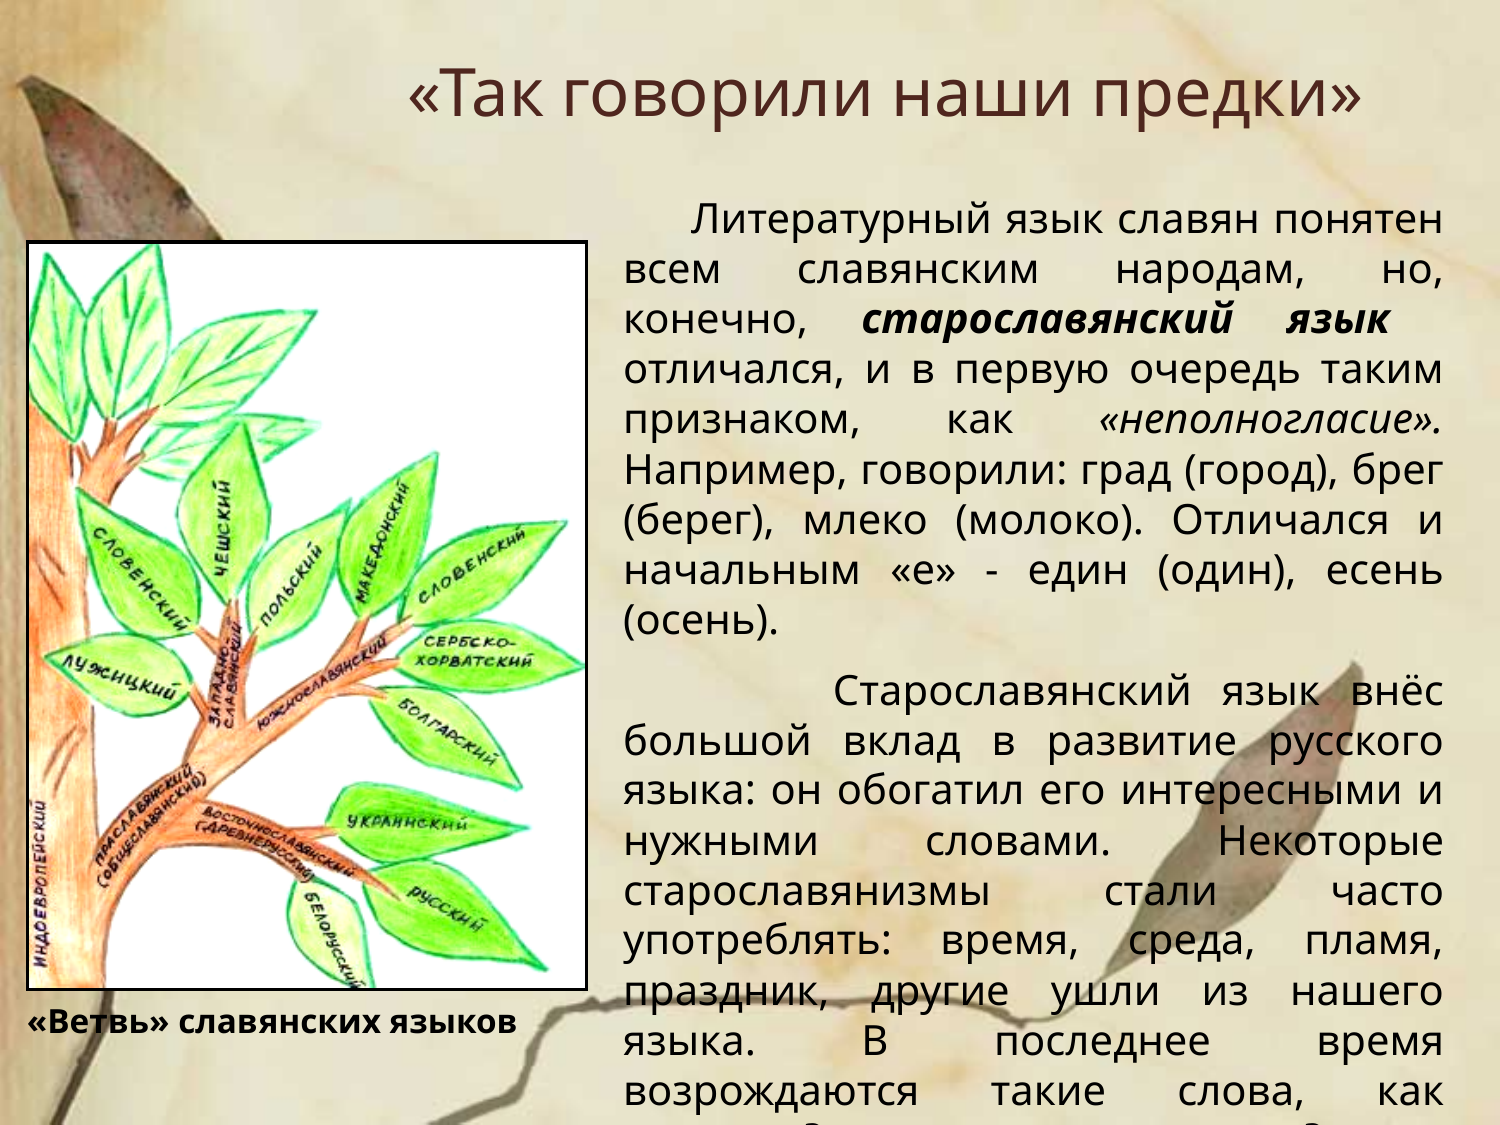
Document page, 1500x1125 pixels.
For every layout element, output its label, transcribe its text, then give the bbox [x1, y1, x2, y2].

text_box «Так говорили наши предки» [324, 42, 1447, 138]
text_box «Ветвь» славянских языков [12, 992, 534, 1047]
text_box Литературный язык славян понятен всем славянским народам, но, конечно, старославянский язык отличался, и в первую очередь таким признаком, как «неполногласие». Например, говорили: град (город), брег (берег), млеко (молоко). Отличался и начальным «е» - един (один), есень (осень). Старославянский язык внёс большой вклад в развитие русского языка: он обогатил его интересными и нужными словами. Некоторые старославянизмы стали часто употреблять: время, среда, пламя, праздник, другие ушли из нашего языка. В последнее время возрождаются такие слова, как милосердие, великодушие, благословенный. [608, 184, 1459, 1125]
picture [0, 0, 1500, 1125]
